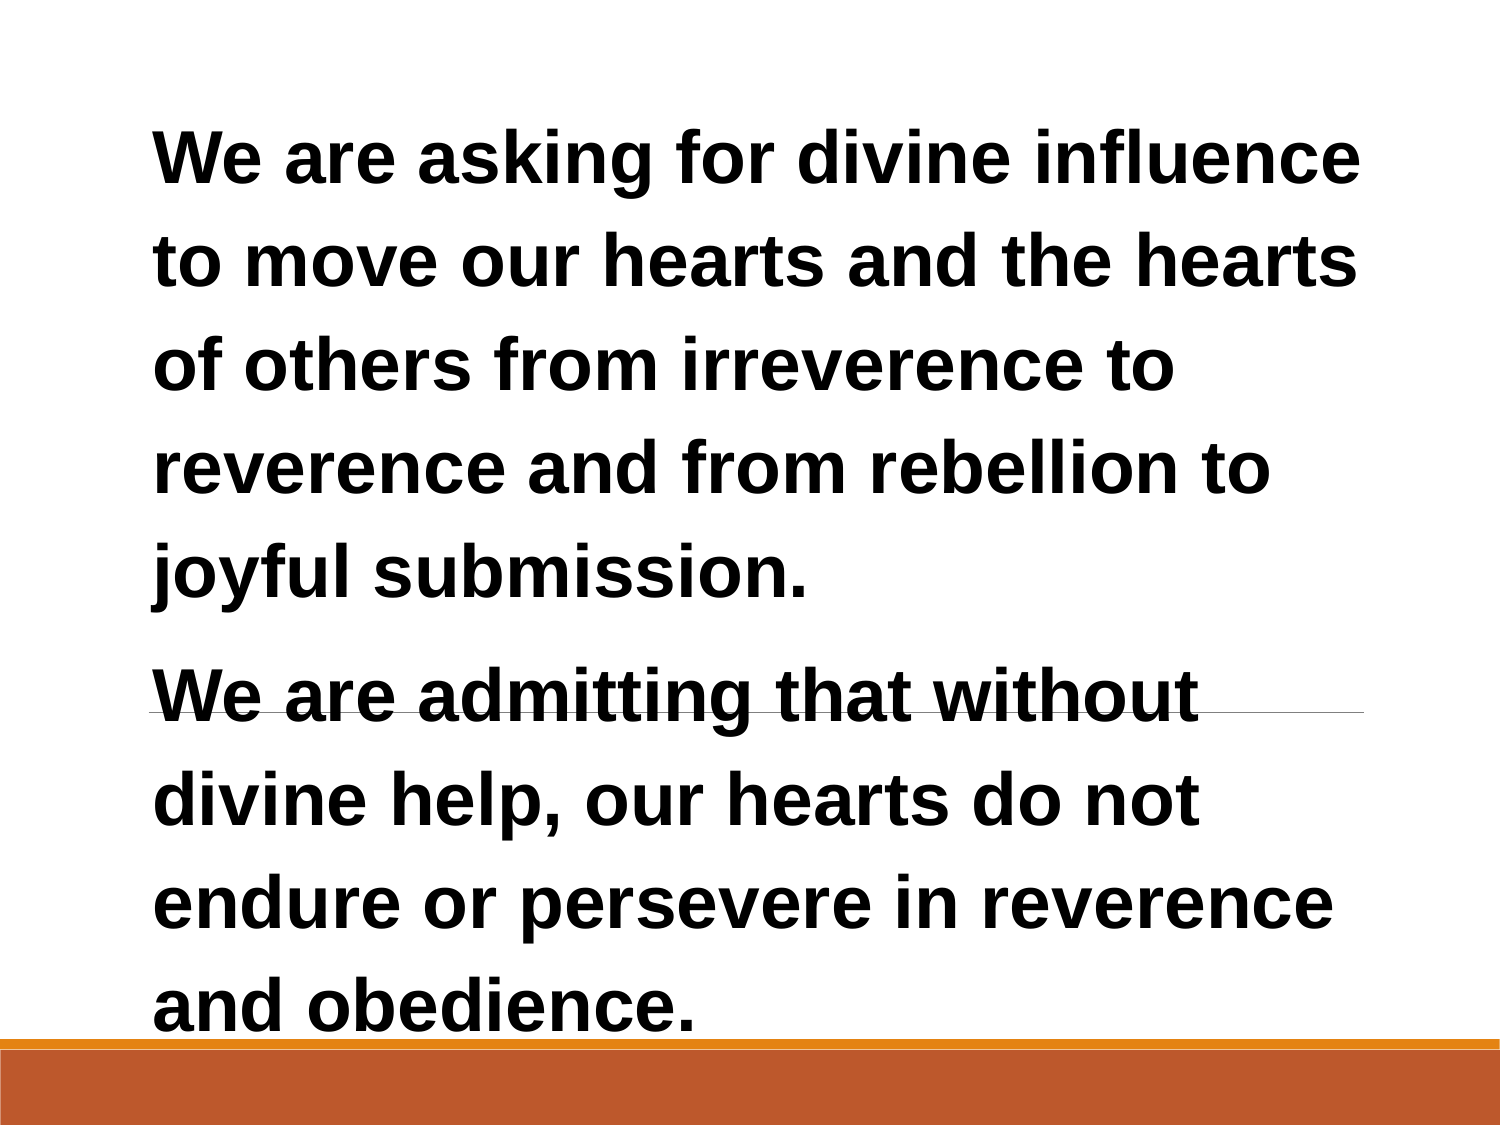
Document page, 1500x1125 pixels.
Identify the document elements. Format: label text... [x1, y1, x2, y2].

text_box We are asking for divine influence to move our hearts and the hearts of others from irreverence to reverence and from rebellion to joyful submission. We are admitting that without divine help, our hearts do not endure or persevere in reverence and obedience. [137, 87, 1438, 1055]
